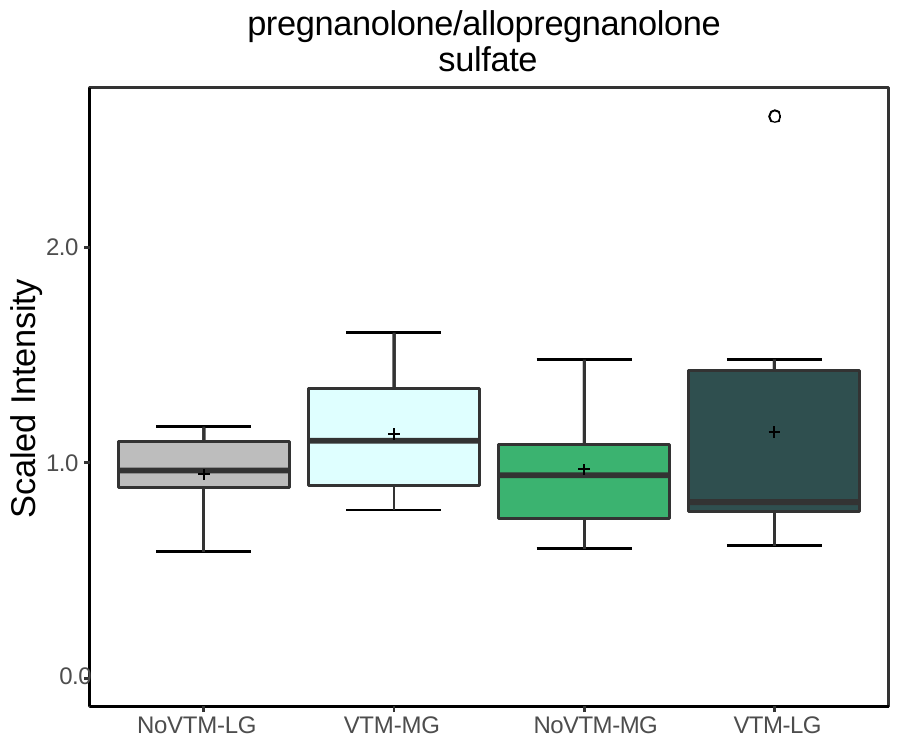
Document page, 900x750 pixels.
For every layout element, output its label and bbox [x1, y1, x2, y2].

text_box [83, 86, 891, 738]
footer [57, 661, 95, 750]
title [130, 0, 770, 86]
text_box [1, 274, 82, 521]
slide_number [134, 713, 290, 750]
text_box [44, 229, 82, 261]
